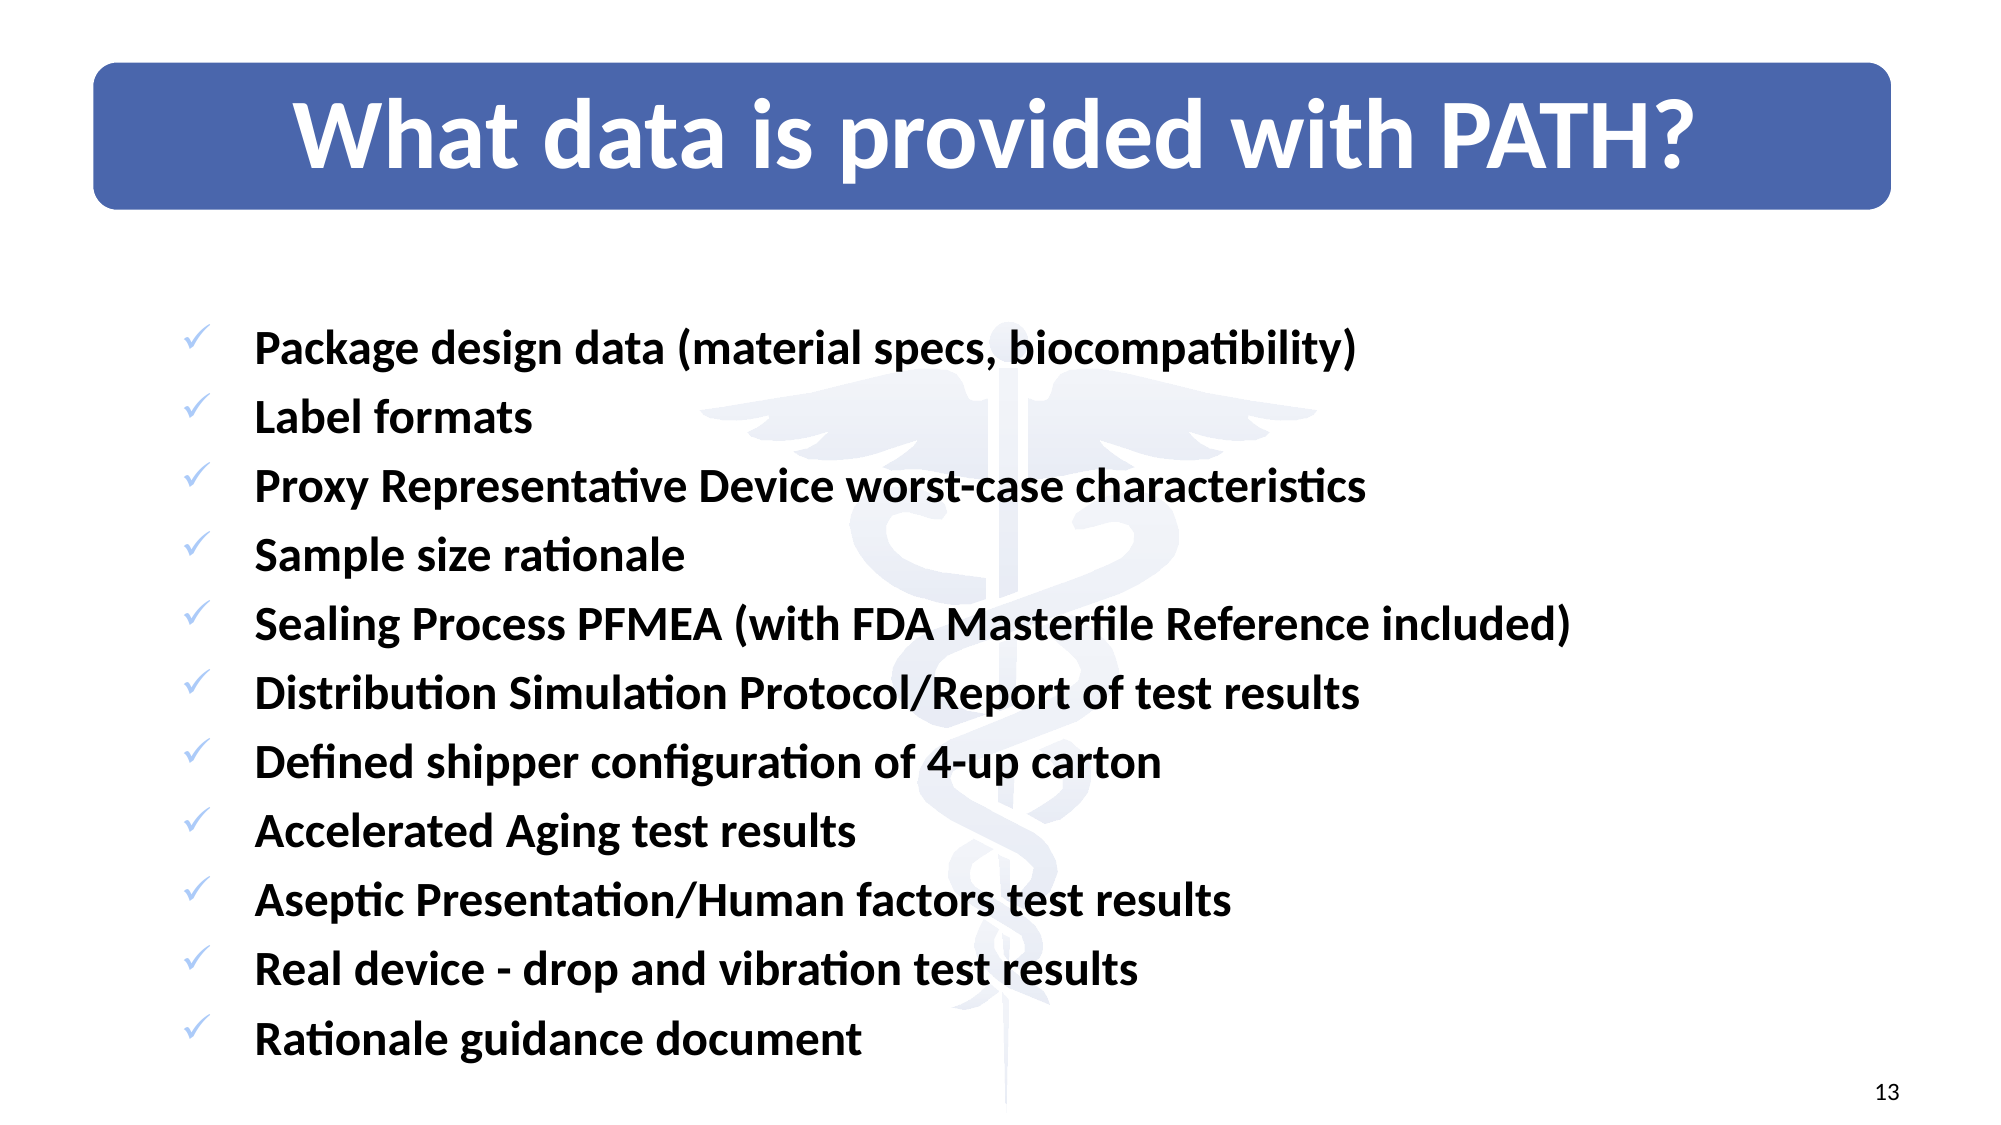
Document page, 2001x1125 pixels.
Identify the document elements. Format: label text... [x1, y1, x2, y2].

slide_number 13 [1733, 1074, 1900, 1113]
subtitle Data Package to complete adoption rationale: Package design data (material specs, biocompatibility) Label formats Proxy Representative Device worst-case characteristics Sample size rationale Sealing Process PFMEA (with FDA Masterfile Reference included) Distribution Simulation Protocol/Report of test results Defined shipper configuration of 4-up carton Accelerated Aging test results Aseptic Presentation/Human factors test results Real device - drop and vibration test results Rationale guidance document [92, 234, 1908, 1074]
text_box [92, 37, 1893, 235]
